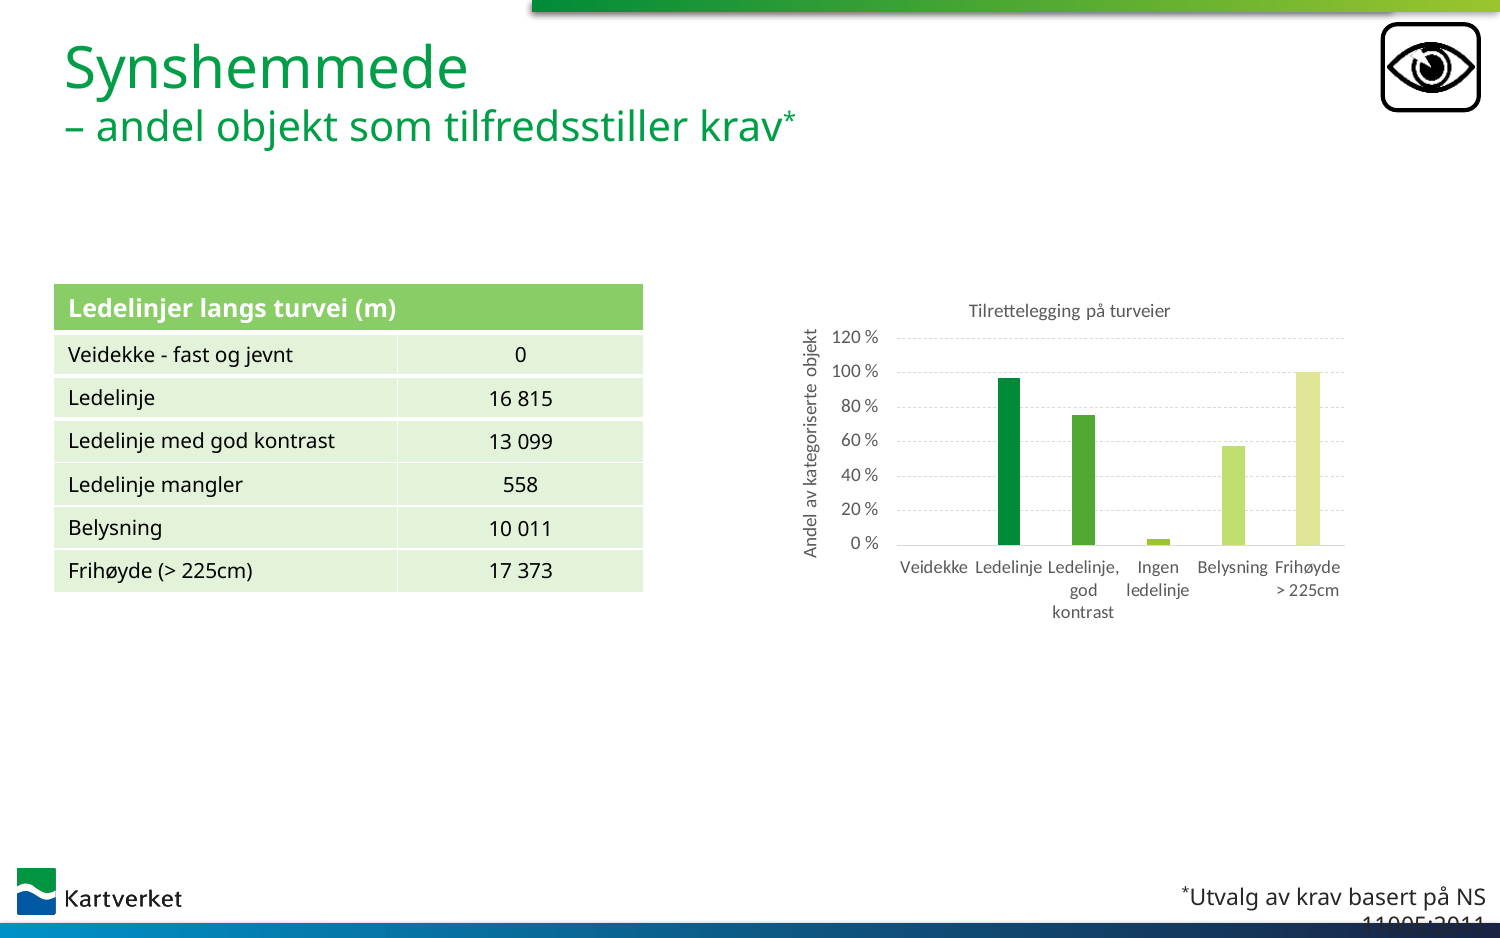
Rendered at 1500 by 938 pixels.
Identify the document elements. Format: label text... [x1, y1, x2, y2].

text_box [1382, 24, 1480, 111]
table_cell Ledelinje med god kontrast [54, 421, 397, 462]
table_cell Ledelinje [54, 378, 397, 417]
table_cell 16 815 [398, 378, 643, 417]
table_cell 0 [398, 335, 643, 374]
table_cell Frihøyde (> 225cm) [54, 550, 397, 592]
table_cell Veidekke - fast og jevnt [54, 335, 397, 374]
table_cell Belysning [54, 507, 397, 548]
table_cell 13 099 [398, 421, 643, 462]
table_cell 17 373 [398, 550, 643, 592]
table_cell Ledelinje mangler [54, 463, 397, 505]
table_cell 558 [398, 463, 643, 505]
text_box *Utvalg av krav basert på NS 11005:2011 [1068, 873, 1500, 938]
table_header Ledelinjer langs turvei (m) [54, 284, 643, 330]
table_cell 10 011 [398, 507, 643, 548]
text_box Synshemmede – andel objekt som tilfredsstiller krav* [49, 24, 1431, 158]
picture [791, 291, 1348, 630]
